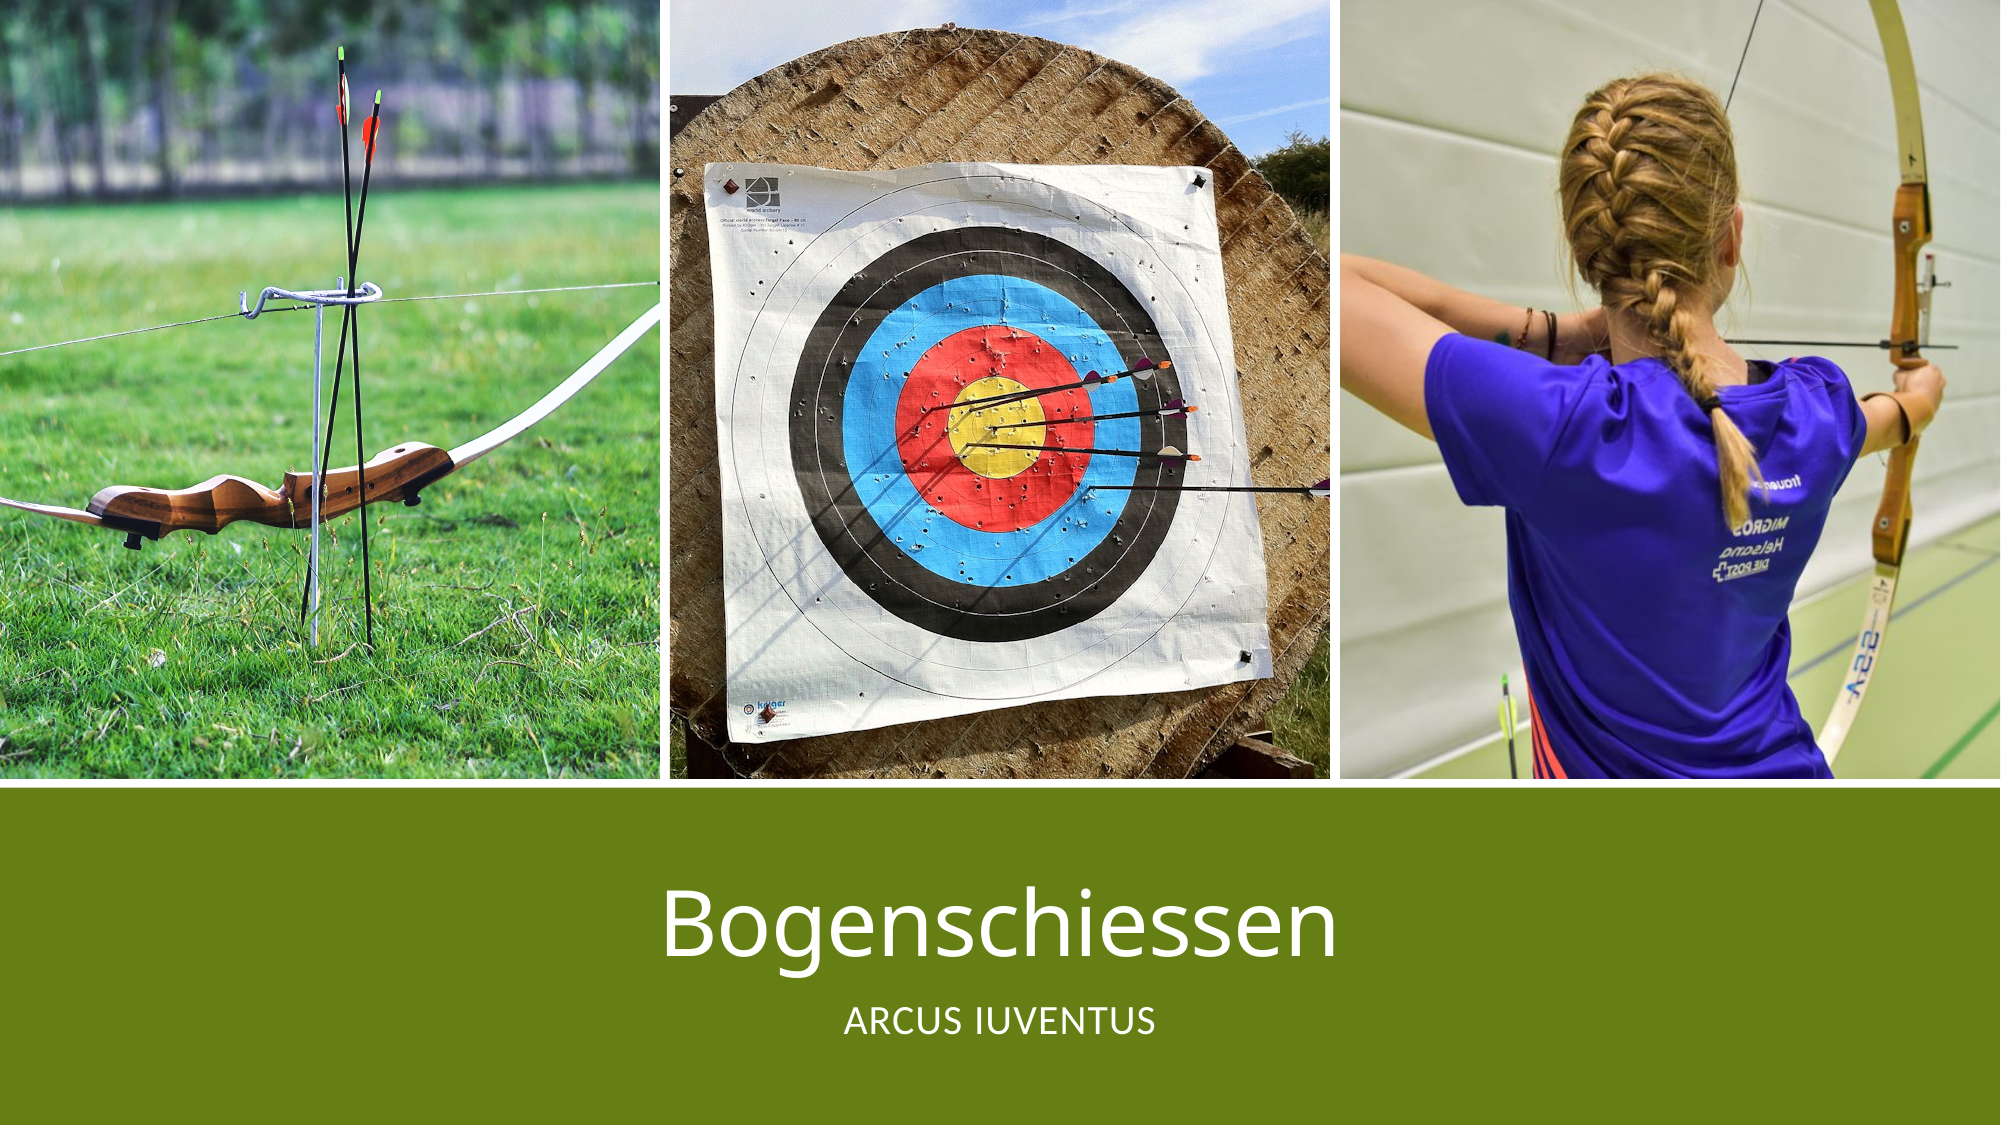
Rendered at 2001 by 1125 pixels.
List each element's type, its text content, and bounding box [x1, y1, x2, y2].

title Bogenschiessen [87, 834, 1913, 985]
picture [669, 0, 1330, 779]
subtitle Arcus iuventus [87, 991, 1913, 1086]
picture [0, 0, 660, 779]
picture [1339, 0, 2001, 779]
